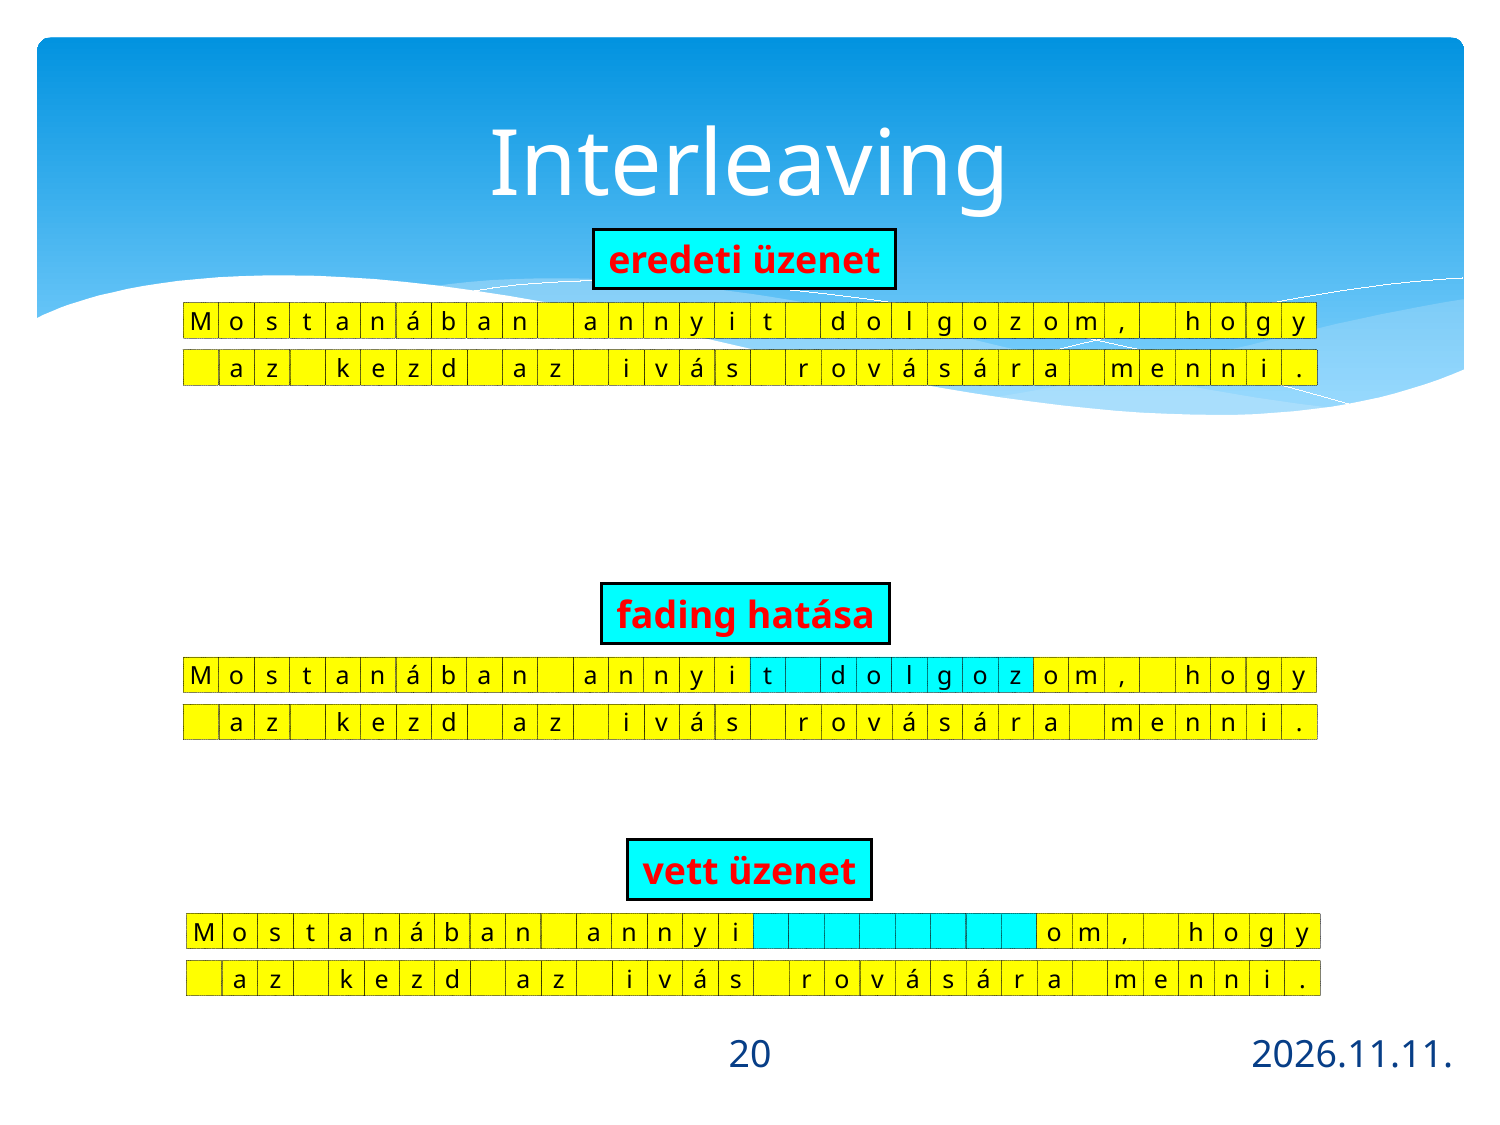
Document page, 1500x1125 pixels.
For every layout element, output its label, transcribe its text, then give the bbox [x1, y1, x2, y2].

text_box z [396, 349, 432, 386]
text_box z [538, 349, 574, 386]
text_box y [1281, 302, 1317, 338]
text_box a [467, 302, 502, 338]
text_box n [609, 302, 644, 338]
text_box M [183, 302, 219, 338]
text_box s [927, 349, 962, 386]
text_box m [1068, 302, 1104, 338]
text_box d [820, 302, 856, 338]
text_box a [573, 302, 609, 338]
text_box g [927, 302, 962, 338]
text_box [290, 349, 326, 386]
text_box k [326, 349, 361, 386]
text_box s [255, 302, 290, 338]
text_box eredeti üzenet [593, 229, 896, 289]
text_box , [1104, 302, 1139, 338]
text_box y [680, 302, 715, 338]
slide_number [847, 1025, 1469, 1086]
text_box [1139, 302, 1174, 338]
text_box z [255, 349, 290, 386]
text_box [182, 581, 1318, 740]
text_box . [1281, 349, 1317, 386]
text_box s [715, 349, 751, 386]
text_box i [715, 302, 749, 338]
text_box [538, 302, 573, 338]
text_box g [1245, 302, 1281, 338]
text_box o [962, 302, 997, 338]
text_box o [821, 349, 856, 386]
text_box [574, 349, 609, 386]
text_box t [290, 302, 325, 338]
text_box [186, 837, 1321, 996]
text_box n [361, 302, 396, 338]
text_box á [396, 302, 432, 338]
text_box r [785, 349, 821, 386]
text_box n [1175, 349, 1210, 386]
text_box l [891, 302, 927, 338]
slide_number 20 [654, 1025, 846, 1086]
text_box d [432, 349, 467, 386]
text_box o [856, 302, 891, 338]
text_box a [1033, 349, 1068, 386]
text_box h [1174, 302, 1210, 338]
text_box a [503, 349, 538, 386]
title Interleaving [75, 55, 1425, 261]
text_box t [749, 302, 785, 338]
text_box z [997, 302, 1033, 338]
text_box á [680, 349, 715, 386]
text_box [183, 349, 219, 386]
text_box a [325, 302, 361, 338]
text_box á [962, 349, 998, 386]
text_box v [856, 349, 891, 386]
text_box [1068, 349, 1104, 386]
text_box r [998, 349, 1033, 386]
text_box [785, 302, 820, 338]
text_box o [1033, 302, 1068, 338]
text_box m [1104, 349, 1139, 386]
text_box b [432, 302, 467, 338]
text_box [467, 349, 503, 386]
text_box i [1246, 349, 1281, 386]
text_box e [361, 349, 396, 386]
text_box á [891, 349, 927, 386]
text_box a [219, 349, 255, 386]
text_box n [502, 302, 538, 338]
text_box o [219, 302, 255, 338]
text_box [751, 349, 785, 386]
text_box o [1210, 302, 1245, 338]
text_box e [1139, 349, 1175, 386]
text_box i [609, 349, 644, 386]
text_box v [644, 349, 680, 386]
text_box n [644, 302, 680, 338]
text_box n [1210, 349, 1246, 386]
